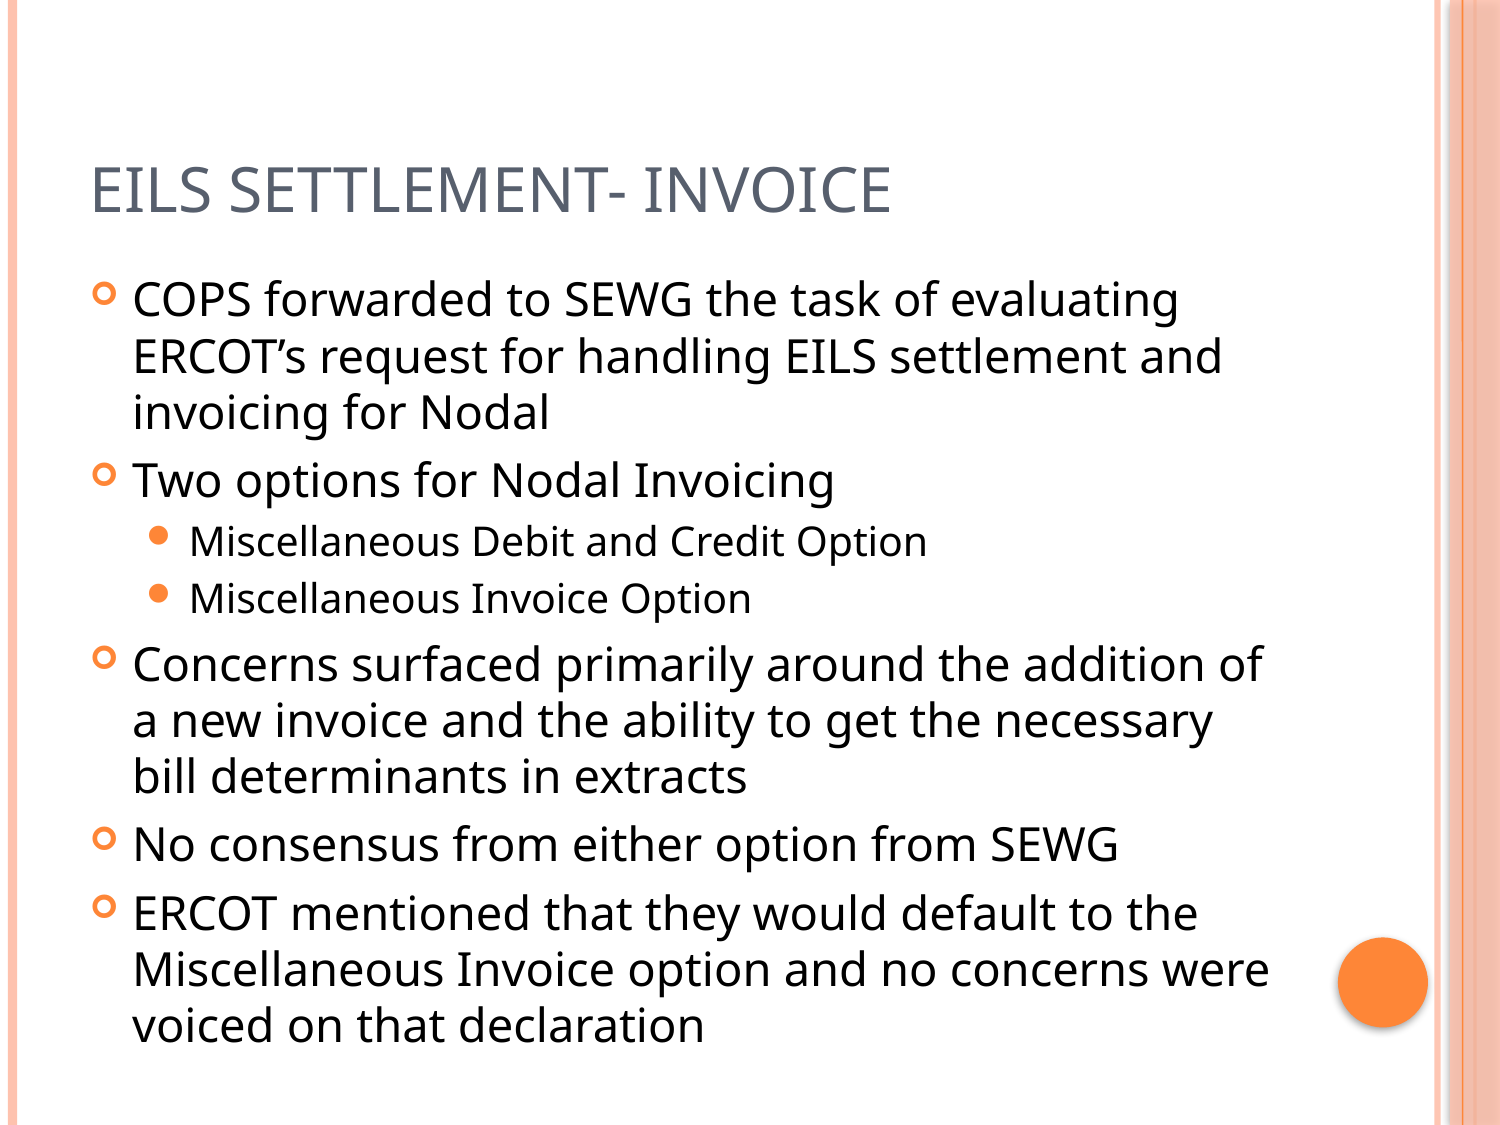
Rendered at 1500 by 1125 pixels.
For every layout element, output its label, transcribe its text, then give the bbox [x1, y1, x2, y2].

title EILS Settlement- Invoice [75, 45, 1300, 233]
list COPS forwarded to SEWG the task of evaluating ERCOT’s request for handling EILS settlement and invoicing for Nodal Two options for Nodal Invoicing Miscellaneous Debit and Credit Option Miscellaneous Invoice Option Concerns surfaced primarily around the addition of a new invoice and the ability to get the necessary bill determinants in extracts No consensus from either option from SEWG ERCOT mentioned that they would default to the Miscellaneous Invoice option and no concerns were voiced on that declaration [75, 262, 1300, 1062]
